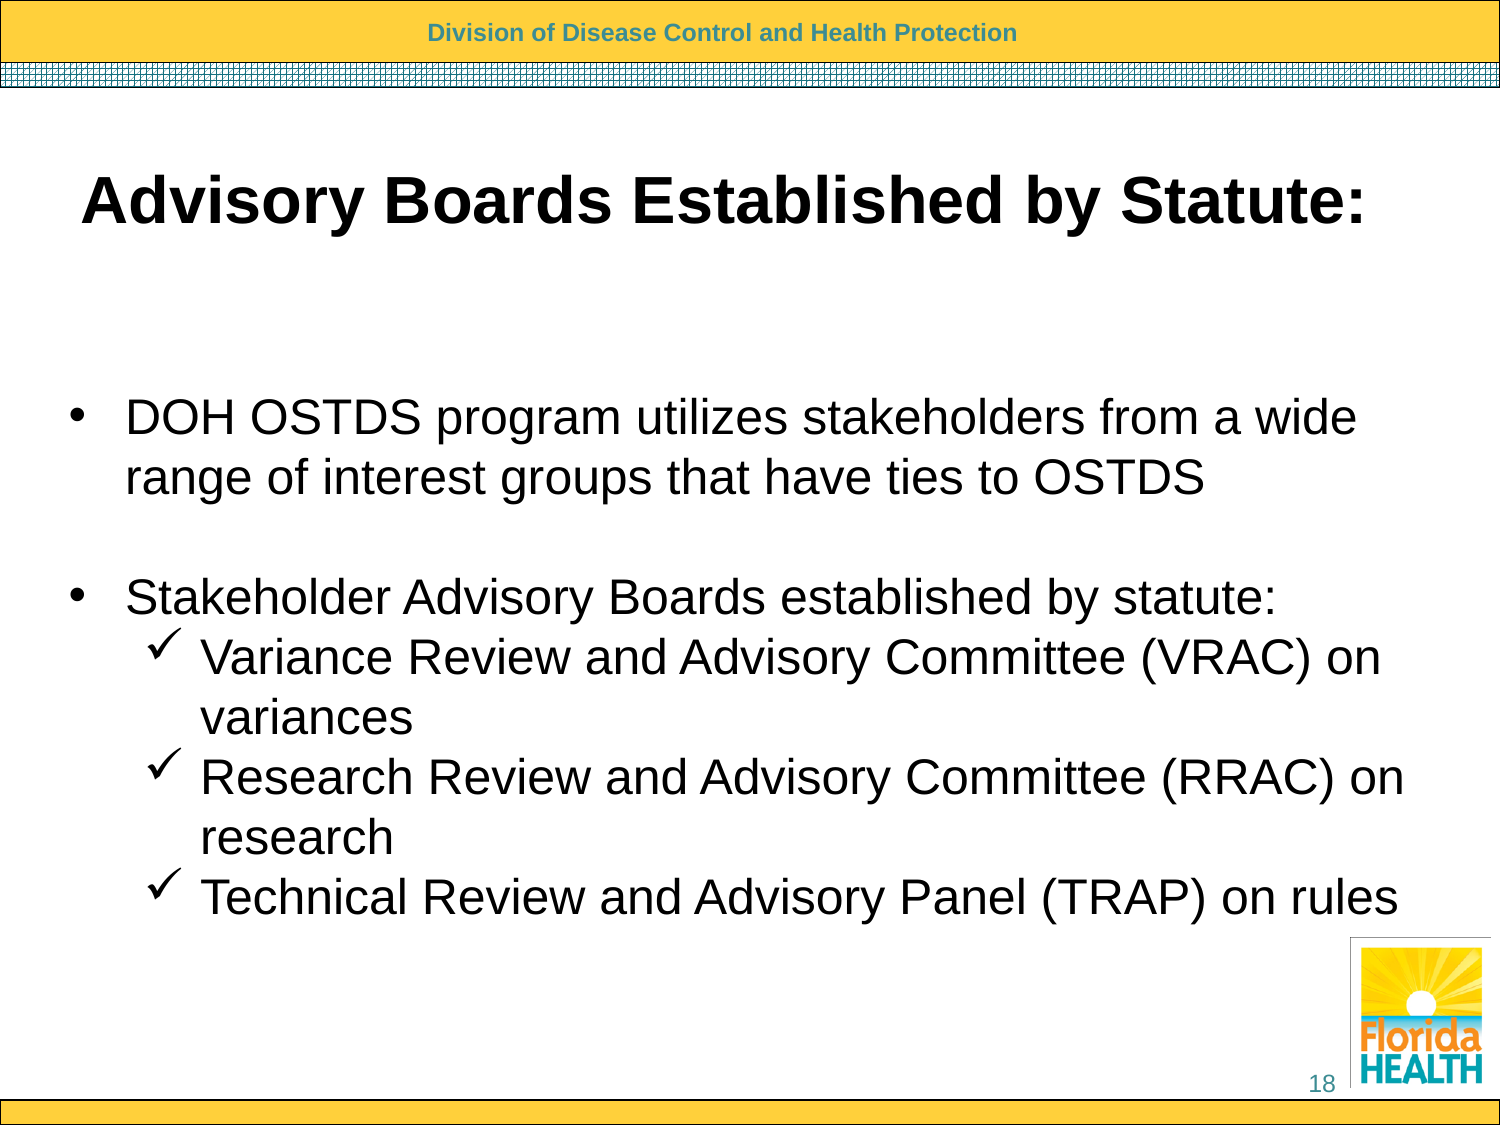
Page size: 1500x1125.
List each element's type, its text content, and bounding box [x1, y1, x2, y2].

picture [1350, 937, 1491, 1088]
text_box DOH OSTDS program utilizes stakeholders from a wide range of interest groups that have ties to OSTDS Stakeholder Advisory Boards established by statute: Variance Review and Advisory Committee (VRAC) on variances Research Review and Advisory Committee (RRAC) on research Technical Review and Advisory Panel (TRAP) on rules [54, 377, 1429, 932]
text_box Advisory Boards Established by Statute: [49, 149, 1400, 255]
